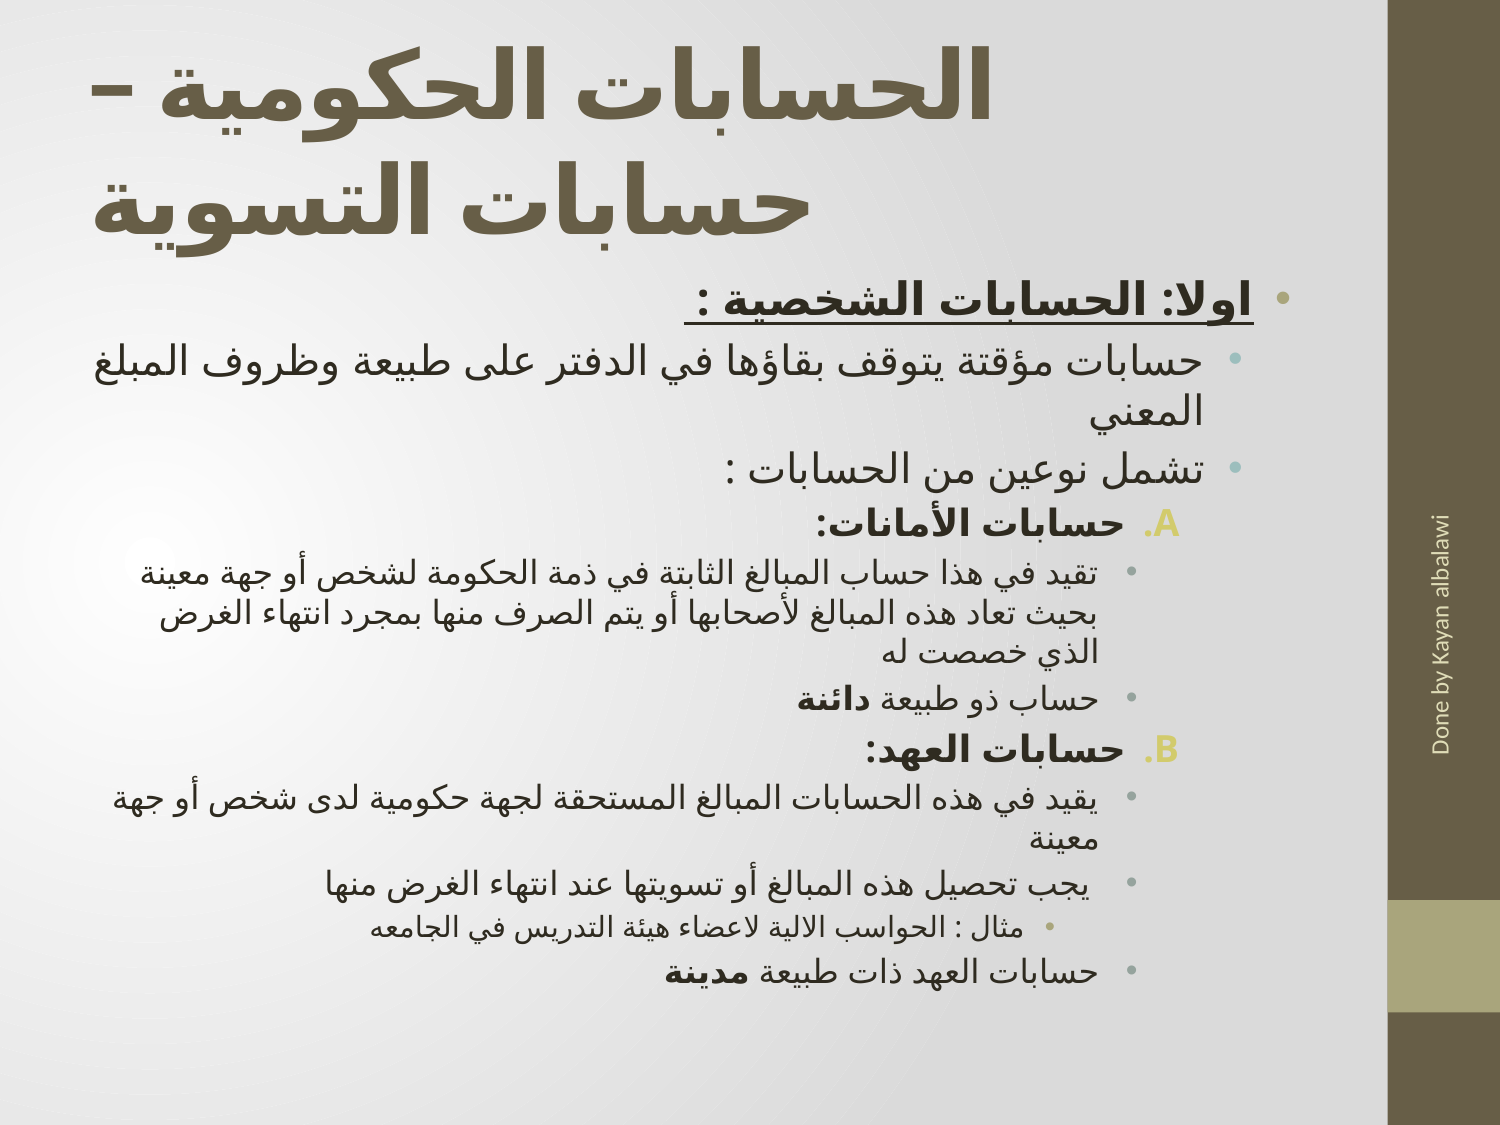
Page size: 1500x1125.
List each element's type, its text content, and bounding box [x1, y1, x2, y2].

list اولا: الحسابات الشخصية : حسابات مؤقتة يتوقف بقاؤها في الدفتر على طبيعة وظروف المبلغ المعني تشمل نوعين من الحسابات : حسابات الأمانات: تقيد في هذا حساب المبالغ الثابتة في ذمة الحكومة لشخص أو جهة معينة بحيث تعاد هذه المبالغ لأصحابها أو يتم الصرف منها بمجرد انتهاء الغرض الذي خصصت له حساب ذو طبيعة دائنة حسابات العهد: يقيد في هذه الحسابات المبالغ المستحقة لجهة حكومية لدى شخص أو جهة معينة يجب تحصيل هذه المبالغ أو تسويتها عند انتهاء الغرض منها مثال : الحواسب الالية لاعضاء هيئة التدريس في الجامعه حسابات العهد ذات طبيعة مدينة [75, 262, 1325, 1050]
title الحسابات الحكومية – حسابات التسوية [75, 45, 1325, 233]
footer Done by Kayan albalawi [1408, 500, 1469, 889]
